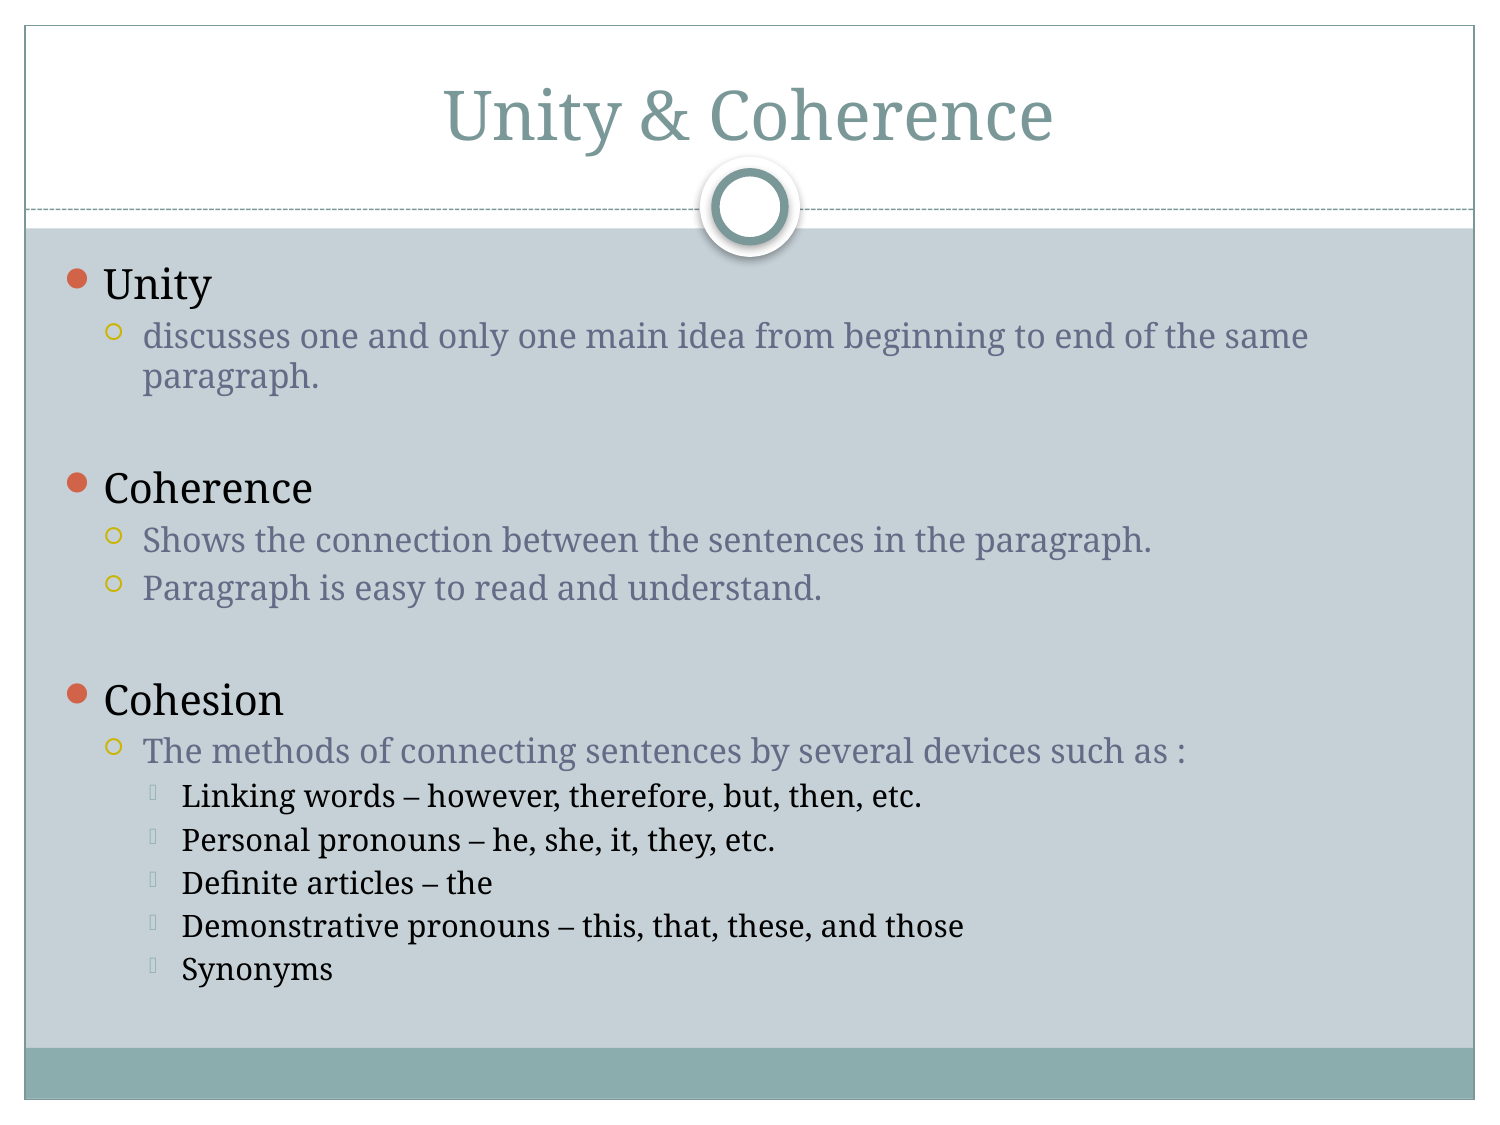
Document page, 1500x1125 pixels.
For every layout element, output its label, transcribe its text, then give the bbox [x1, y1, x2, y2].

list Unity discusses one and only one main idea from beginning to end of the same paragraph. Coherence Shows the connection between the sentences in the paragraph. Paragraph is easy to read and understand. Cohesion The methods of connecting sentences by several devices such as : Linking words – however, therefore, but, then, etc. Personal pronouns – he, she, it, they, etc. Definite articles – the Demonstrative pronouns – this, that, these, and those Synonyms [49, 250, 1445, 1001]
title Unity & Coherence [49, 37, 1450, 162]
